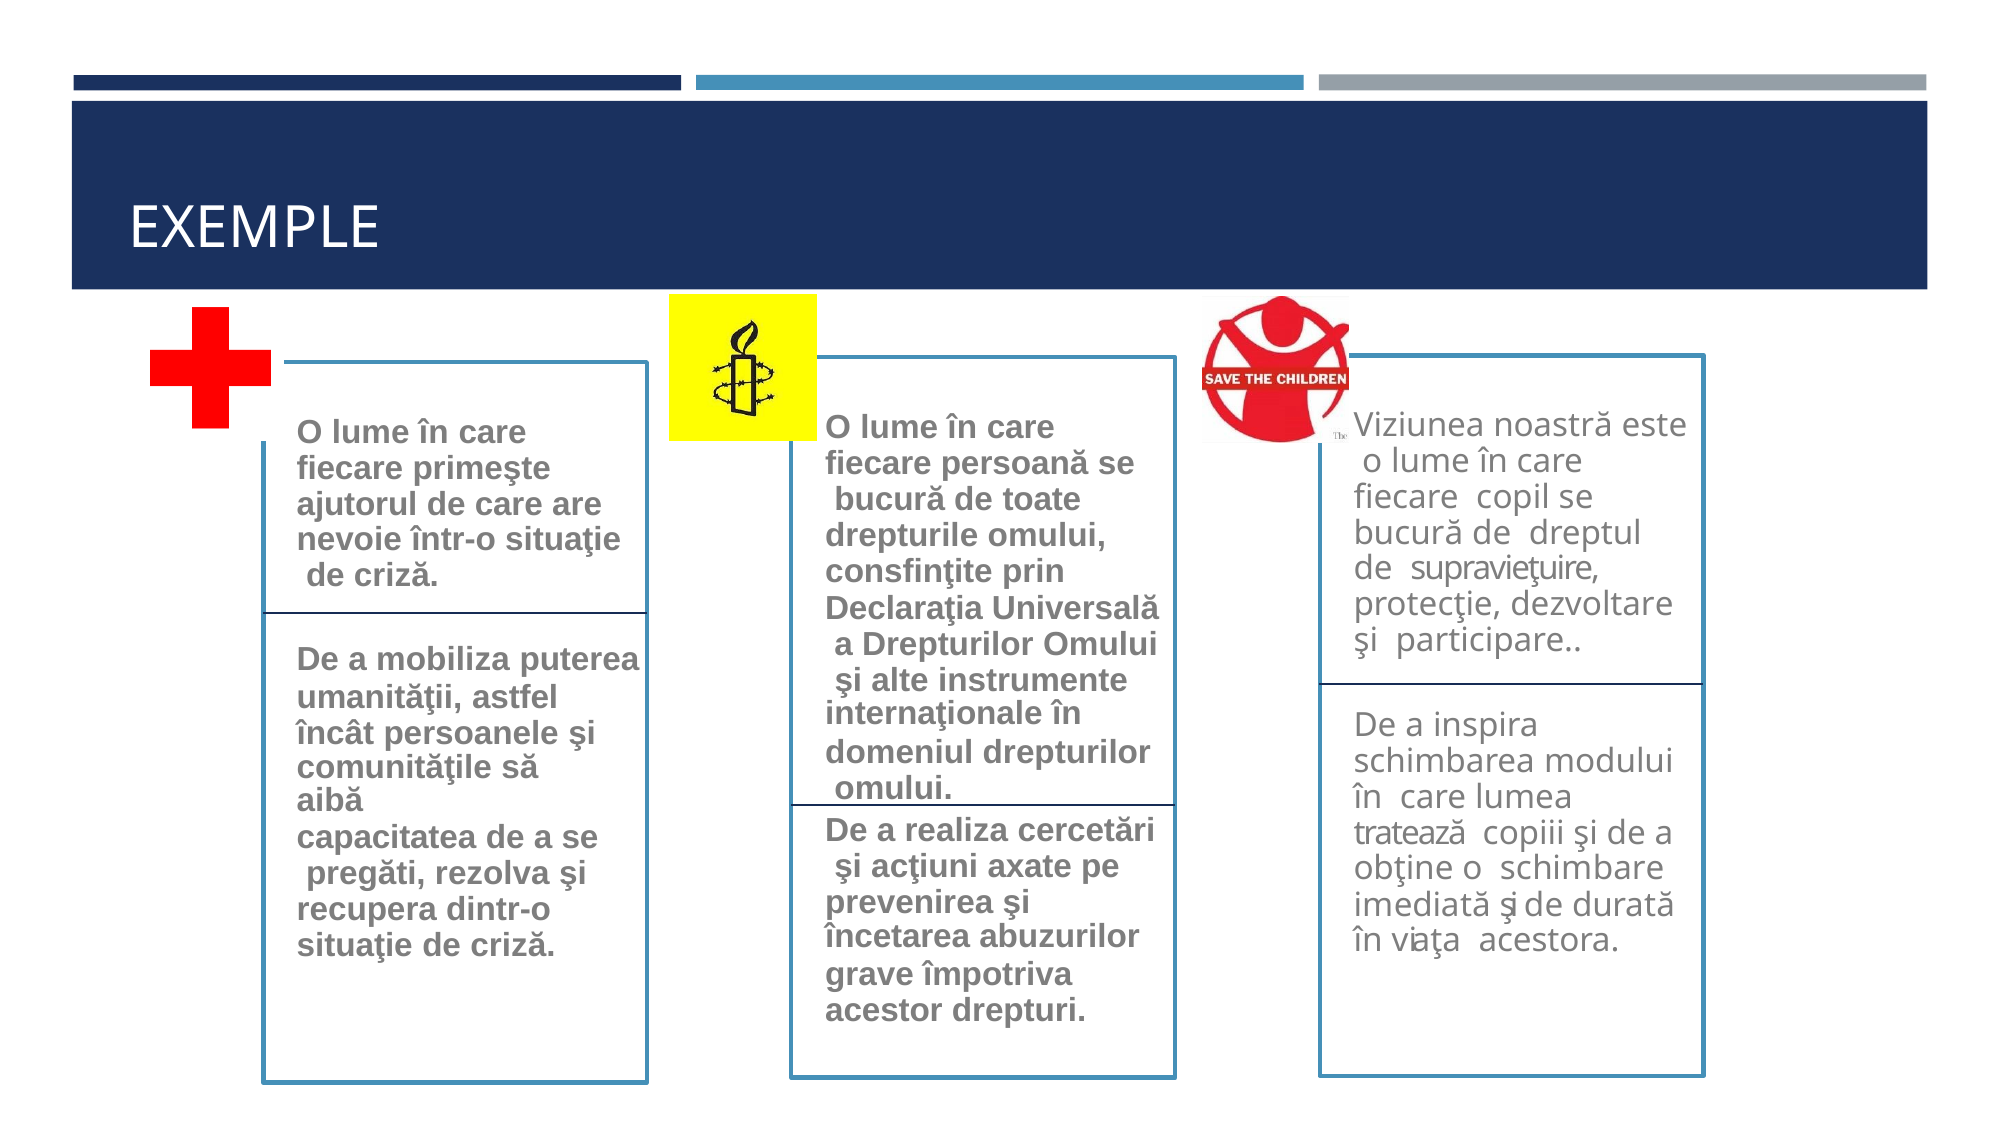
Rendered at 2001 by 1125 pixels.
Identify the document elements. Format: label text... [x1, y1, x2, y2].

title EXEMPLE [71, 100, 1928, 290]
text_box De a realiza cercetări şi acţiuni axate pe prevenirea şi încetarea abuzurilor grave împotriva acestor drepturi. [793, 814, 1174, 1029]
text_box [137, 294, 648, 615]
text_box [669, 294, 1176, 807]
text_box De a mobiliza puterea umanităţii, astfel încât persoanele şi comunităţile să aibă capacitatea de a se pregăti, rezolva şi recupera dintr-o situaţie de criză. [265, 636, 645, 964]
text_box [1319, 692, 1704, 1076]
text_box [791, 813, 1176, 1078]
text_box [263, 621, 647, 1083]
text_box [1202, 296, 1704, 686]
text_box De a inspira schimbarea modului în care lumea tratează copiii şi de a obţine o schimbare imediată şi de durată în viaţa acestora. [1321, 701, 1702, 959]
